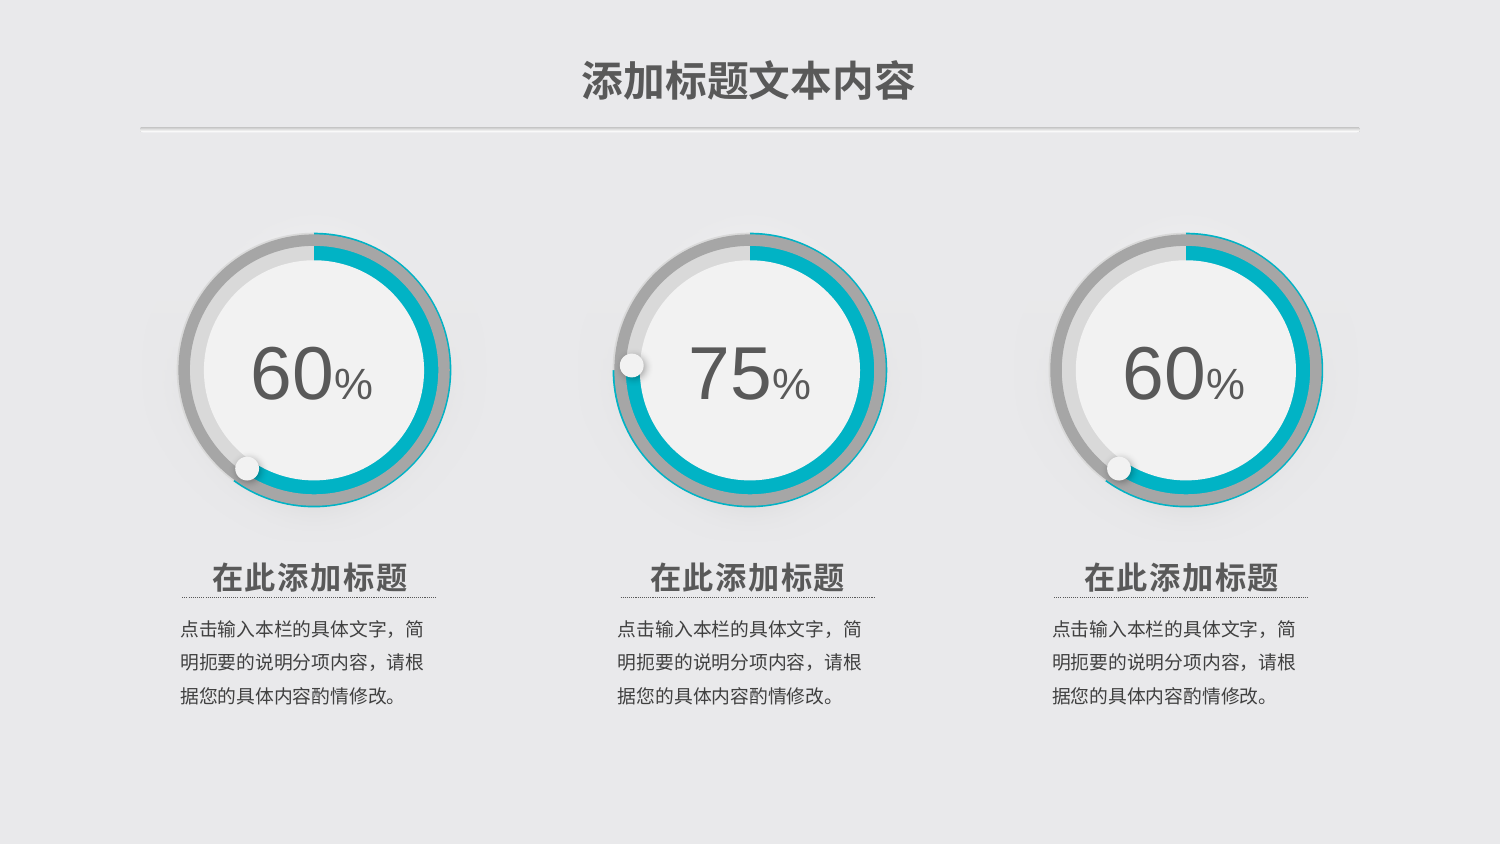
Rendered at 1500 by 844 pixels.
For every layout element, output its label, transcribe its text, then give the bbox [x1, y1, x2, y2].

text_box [603, 551, 893, 747]
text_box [1037, 551, 1327, 747]
text_box 添加标题文本内容 [459, 49, 1038, 111]
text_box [165, 551, 455, 747]
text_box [565, 185, 935, 555]
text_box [129, 185, 499, 555]
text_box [1001, 185, 1371, 555]
text_box [139, 125, 1361, 134]
